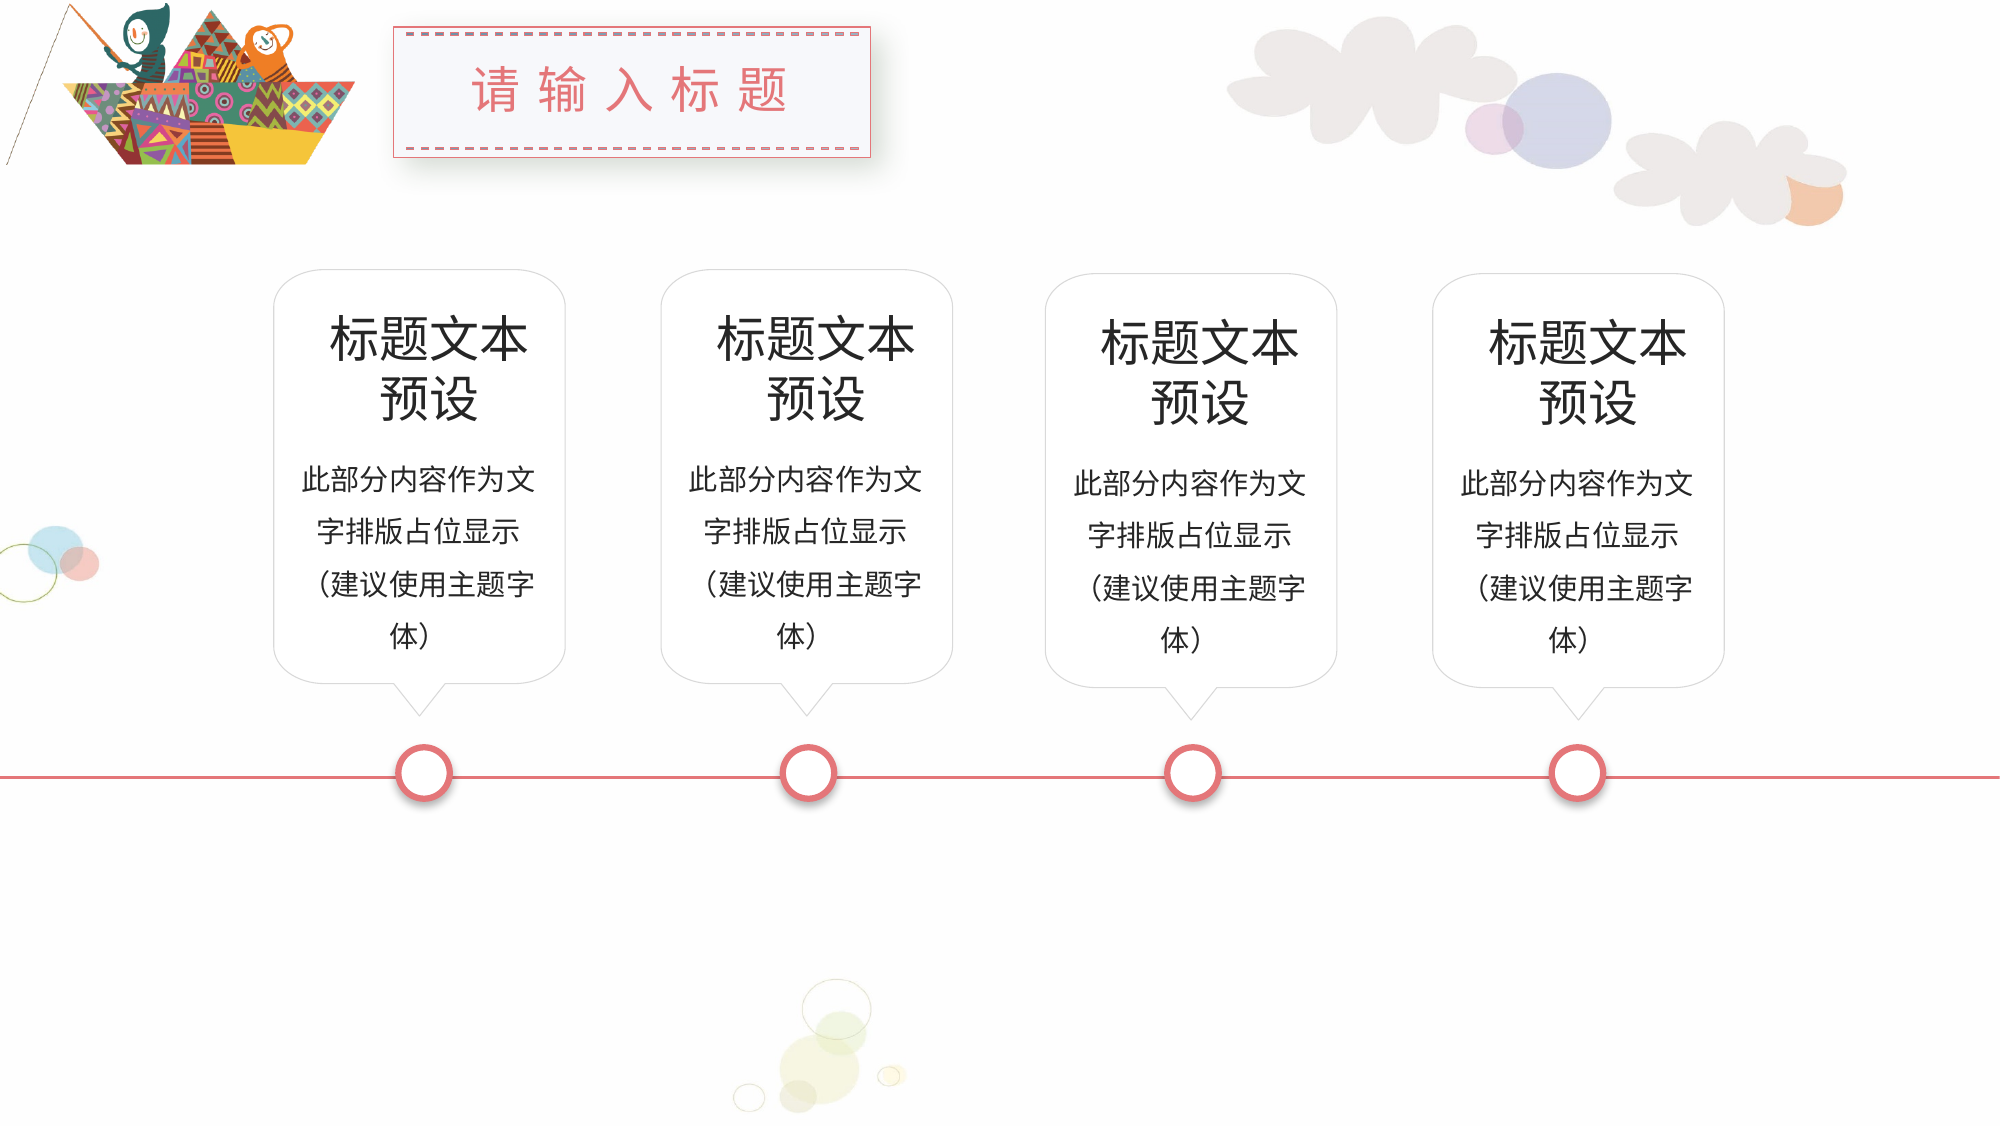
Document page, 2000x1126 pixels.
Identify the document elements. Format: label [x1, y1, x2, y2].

text_box [1165, 745, 1221, 776]
text_box [1170, 789, 1216, 801]
text_box [1554, 789, 1601, 801]
text_box [660, 269, 953, 717]
text_box [392, 26, 871, 159]
picture [0, 0, 2000, 776]
text_box [1432, 273, 1725, 721]
picture [0, 779, 2000, 1126]
text_box [1549, 745, 1606, 776]
text_box [273, 269, 566, 717]
text_box [785, 789, 832, 801]
text_box [401, 789, 447, 801]
text_box [1045, 273, 1338, 721]
text_box [780, 745, 837, 776]
text_box [396, 745, 452, 776]
